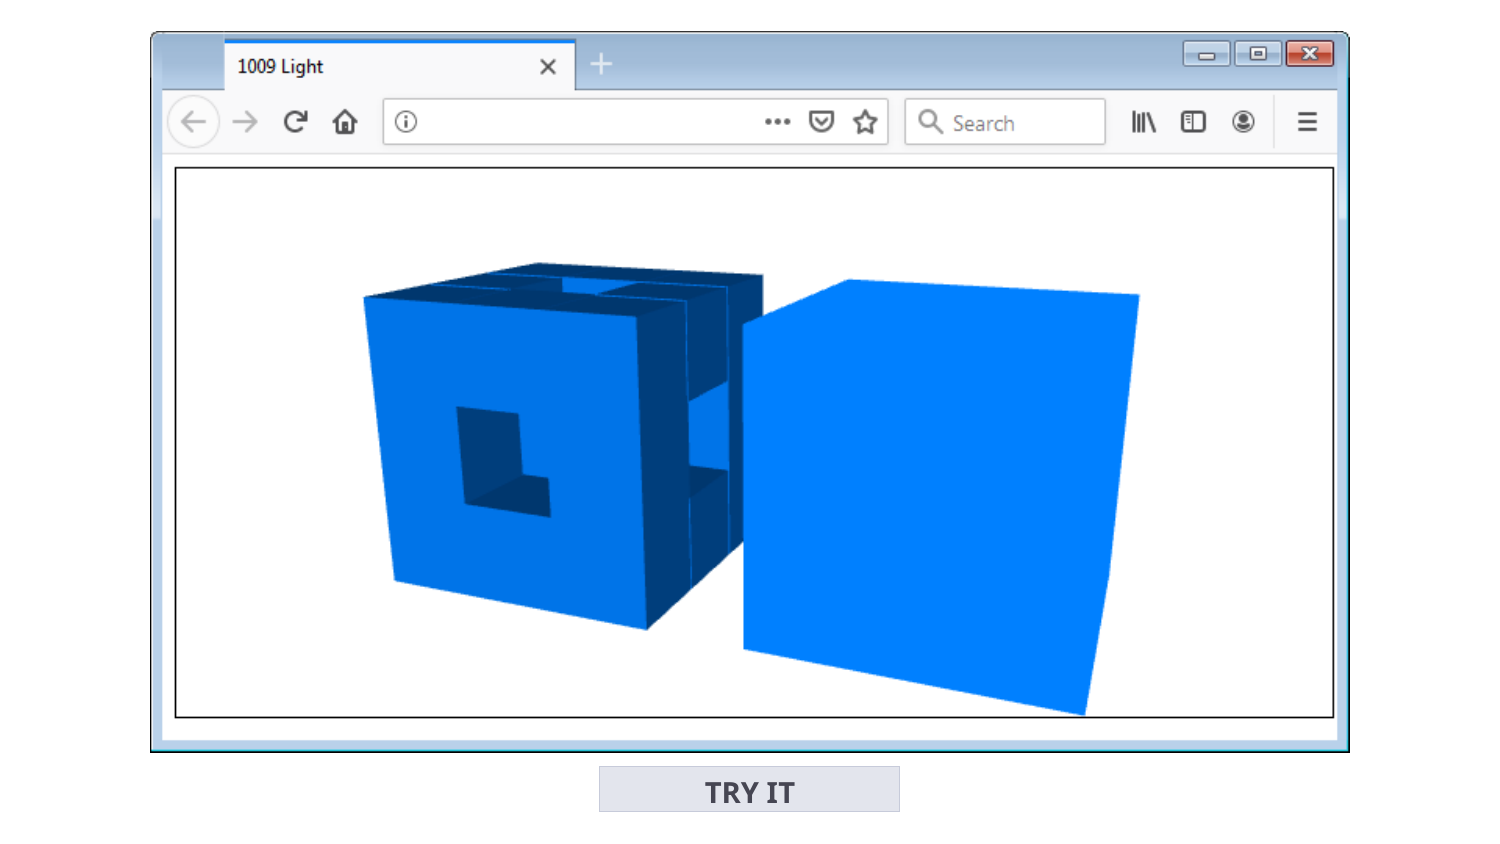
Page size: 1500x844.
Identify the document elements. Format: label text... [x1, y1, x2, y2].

text_box TRY IT [599, 766, 900, 812]
picture [149, 31, 1351, 753]
